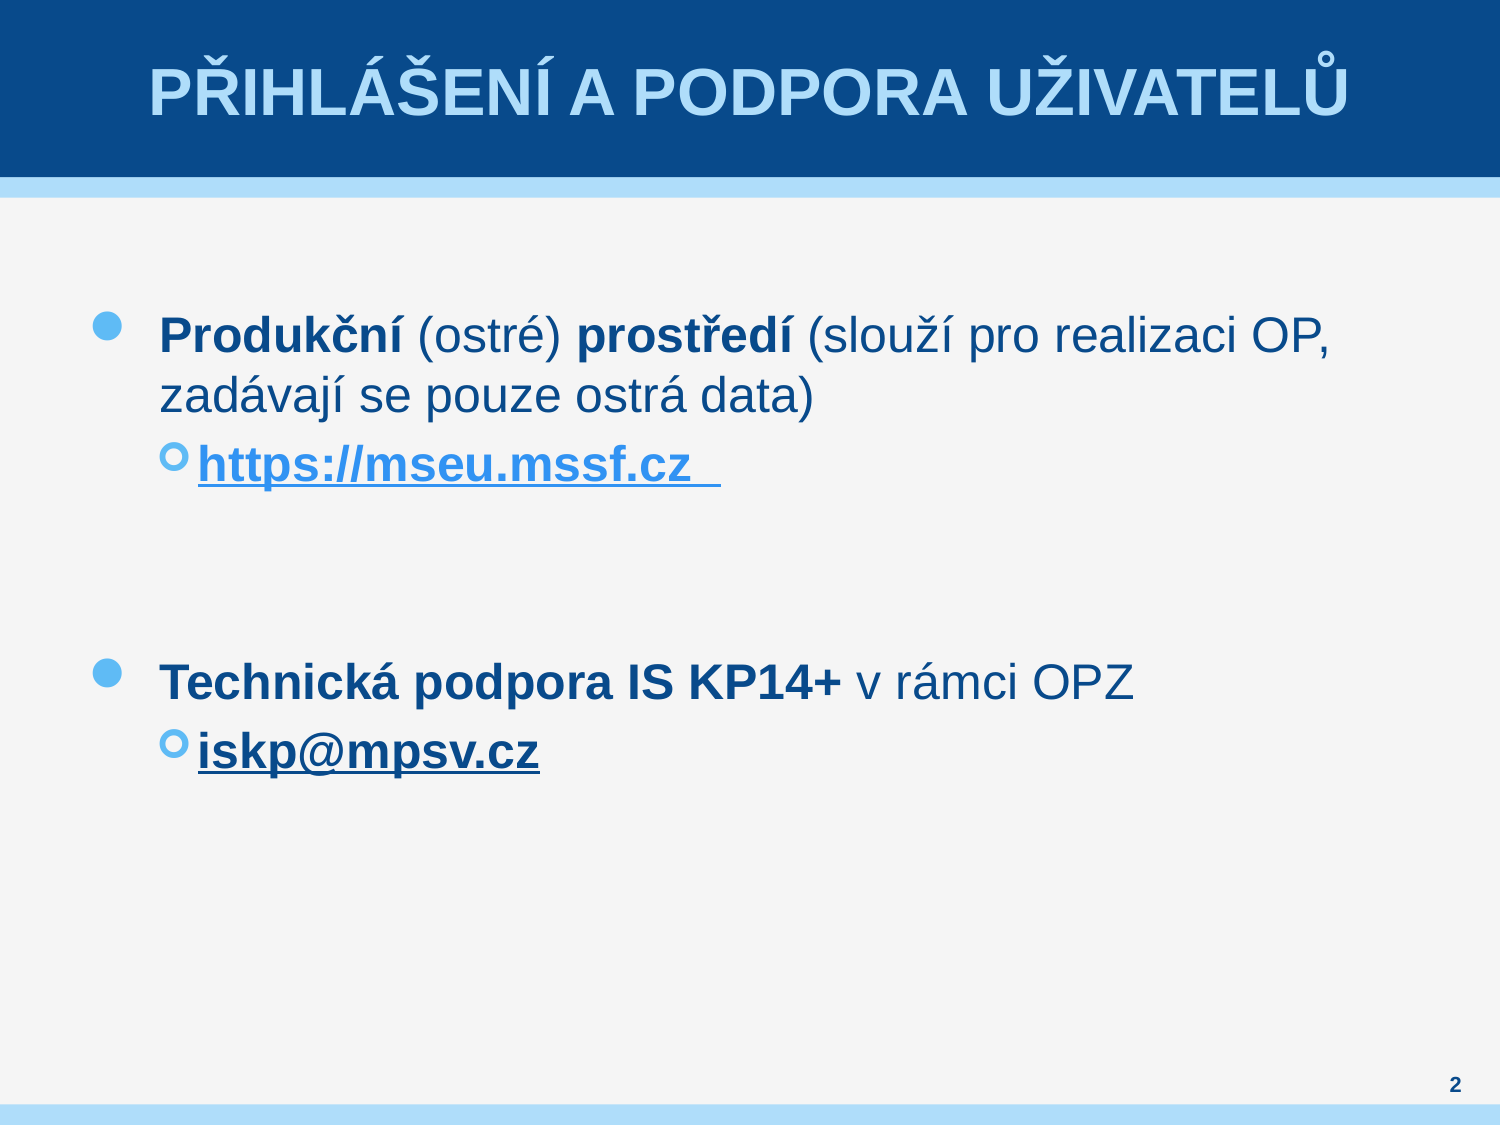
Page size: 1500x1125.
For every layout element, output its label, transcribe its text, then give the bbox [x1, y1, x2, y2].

list Produkční (ostré) prostředí (slouží pro realizaci OP, zadávají se pouze ostrá data) https://mseu.mssf.cz Technická podpora IS KP14+ v rámci OPZ iskp@mpsv.cz [88, 302, 1412, 1004]
slide_number 2 [1417, 1068, 1495, 1099]
title přihlášení A Podpora uživatelů [59, 0, 1441, 178]
